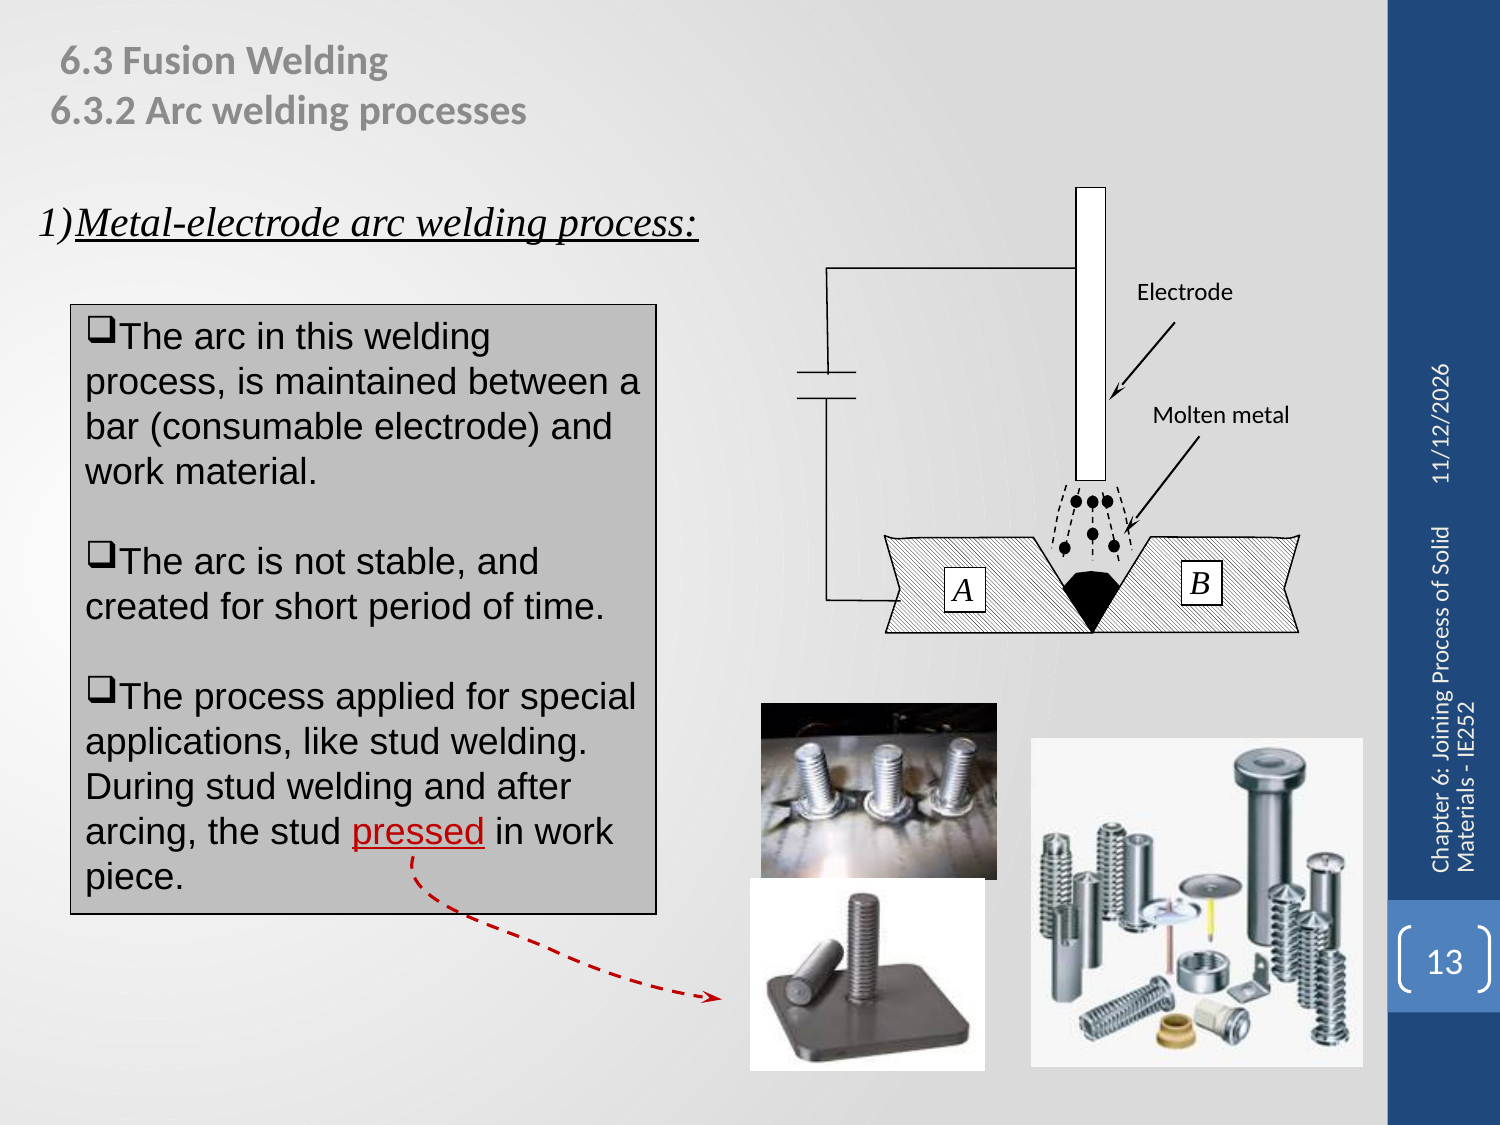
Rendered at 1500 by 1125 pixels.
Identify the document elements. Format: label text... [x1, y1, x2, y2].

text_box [796, 187, 1325, 634]
picture [749, 702, 997, 1072]
slide_number 13 [1397, 925, 1492, 994]
text_box Metal-electrode arc welding process: [22, 187, 714, 253]
picture [1031, 737, 1363, 1067]
text_box The arc in this welding process, is maintained between a bar (consumable electrode) and work material. The arc is not stable, and created for short period of time. The process applied for special applications, like stud welding. During stud welding and after arcing, the stud pressed in work piece. [70, 304, 657, 914]
text_box 6.3 Fusion Welding 6.3.2 Arc welding processes [35, 46, 1311, 141]
footer Chapter 6: Joining Process of Solid Materials - IE252 [1408, 500, 1469, 889]
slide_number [1408, 100, 1469, 500]
text_box [411, 856, 723, 1003]
